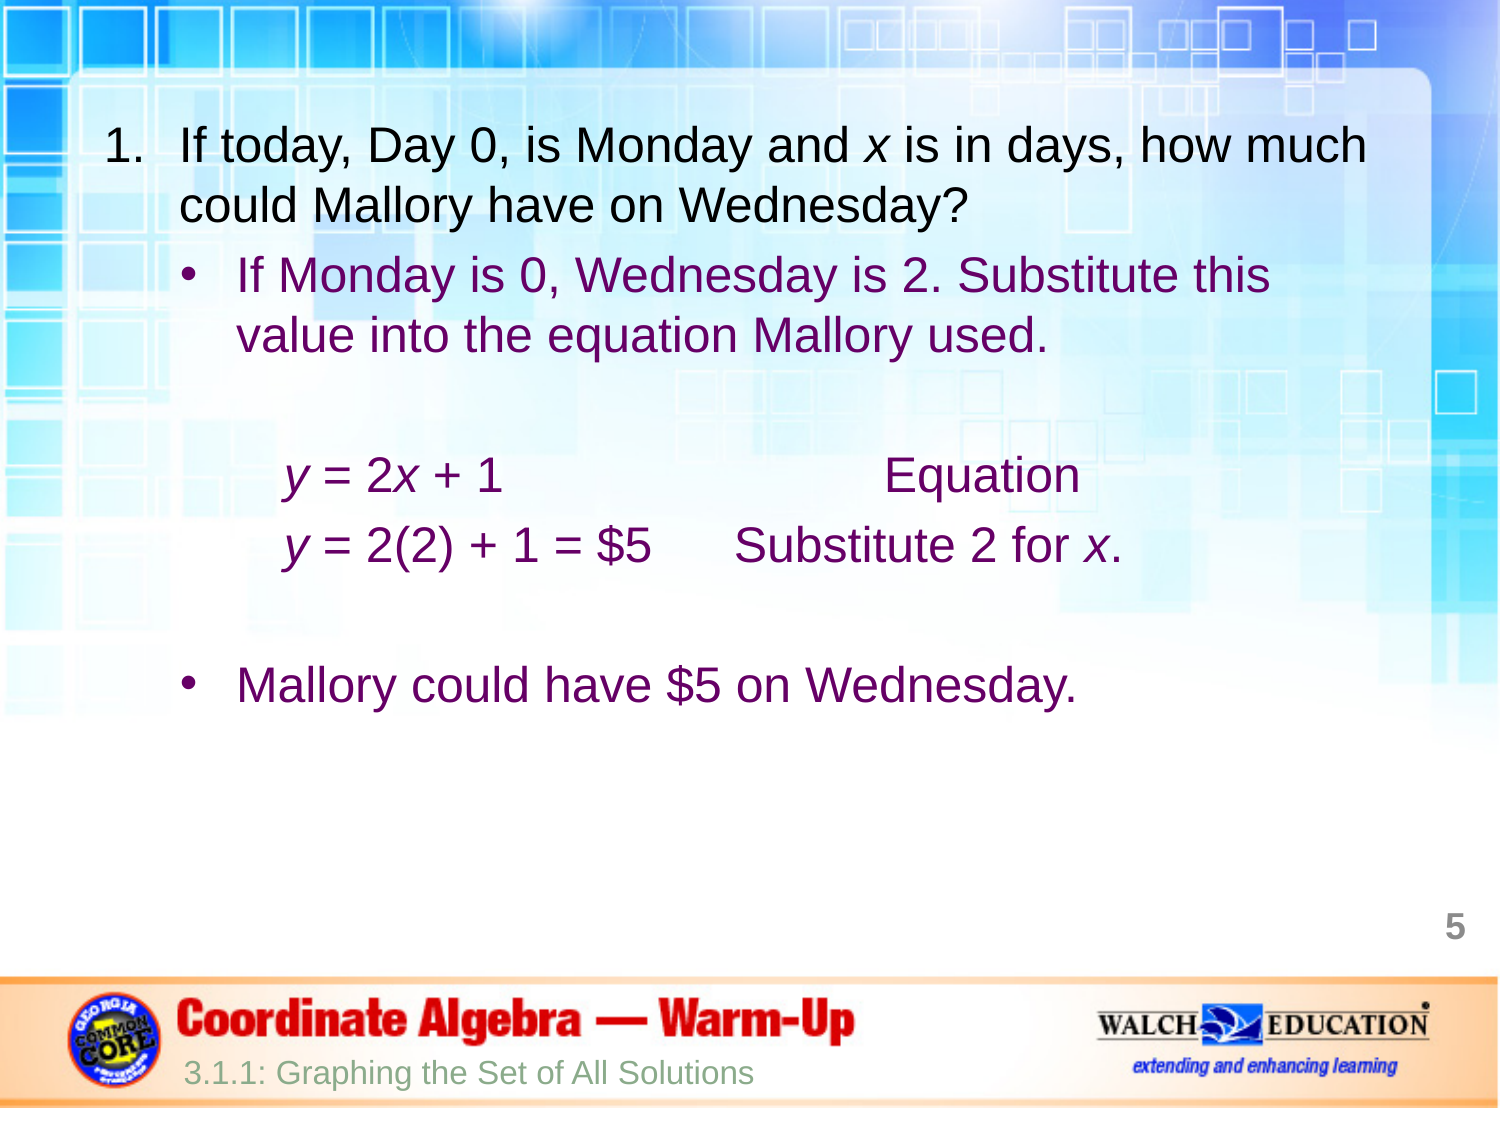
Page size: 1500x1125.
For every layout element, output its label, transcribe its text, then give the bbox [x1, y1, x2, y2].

slide_number 5 [1361, 901, 1481, 949]
footer 3.1.1: Graphing the Set of All Solutions [168, 1048, 1067, 1094]
text_box [1441, 924, 1472, 1001]
picture [0, 0, 1500, 1108]
subtitle If today, Day 0, is Monday and x is in days, how much could Mallory have on Wednesday? If Monday is 0, Wednesday is 2. Substitute this value into the equation Mallory used. y = 2x + 1 Equation y = 2(2) + 1 = $5 Substitute 2 for x. Mallory could have $5 on Wednesday. [89, 105, 1390, 925]
